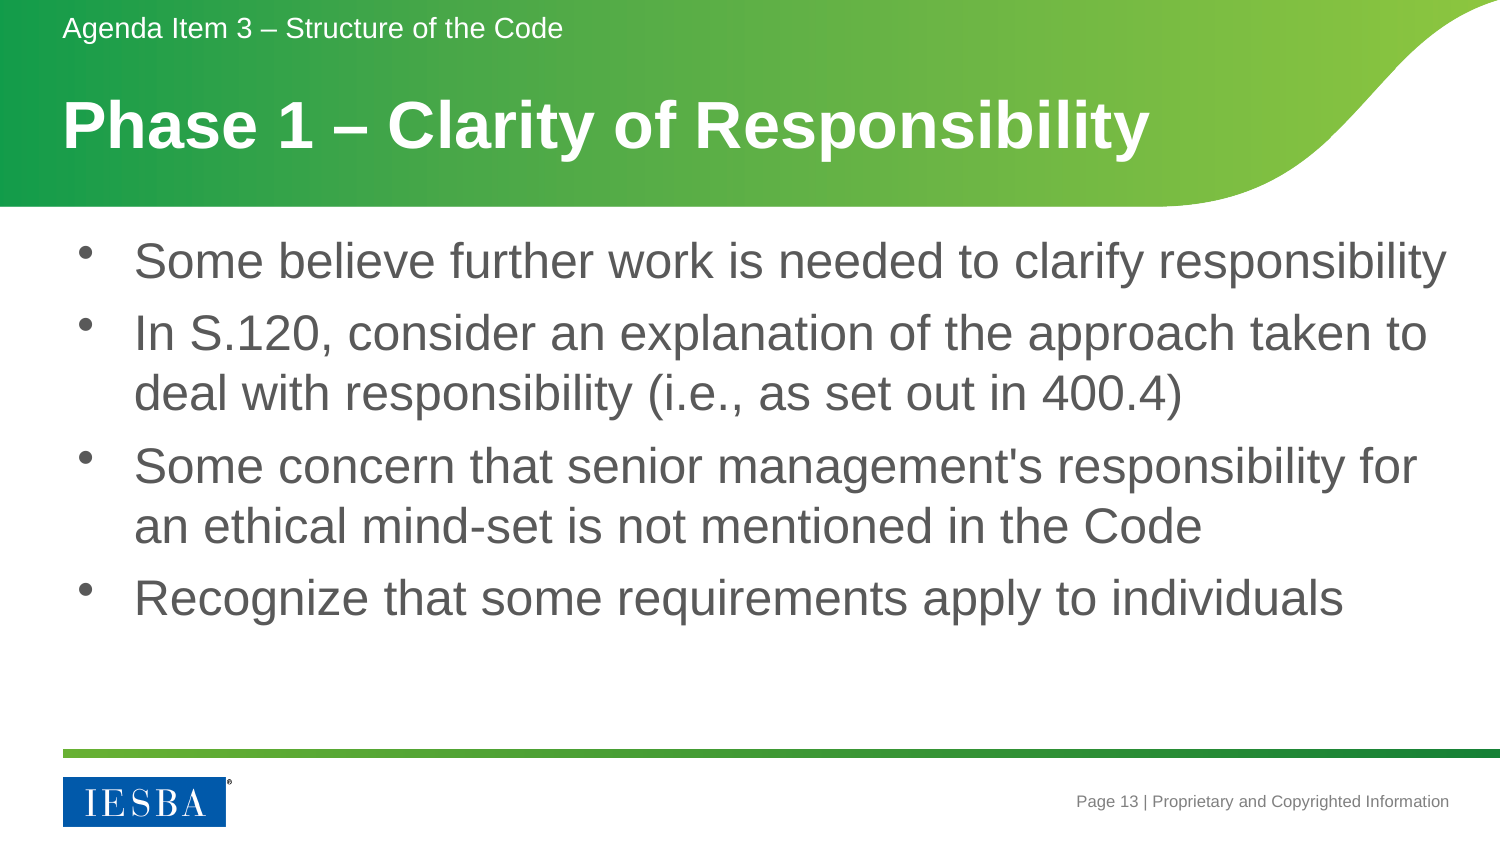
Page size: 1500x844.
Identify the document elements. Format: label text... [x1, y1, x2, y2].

picture [0, 0, 1500, 207]
picture [63, 777, 232, 827]
title Phase 1 – Clarity of Responsibility [62, 59, 1338, 185]
subtitle Agenda Item 3 – Structure of the Code [62, 9, 825, 47]
list Some believe further work is needed to clarify responsibility In S.120, consider an explanation of the approach taken to deal with responsibility (i.e., as set out in 400.4) Some concern that senior management's responsibility for an ethical mind-set is not mentioned in the Code Recognize that some requirements apply to individuals [62, 220, 1475, 724]
